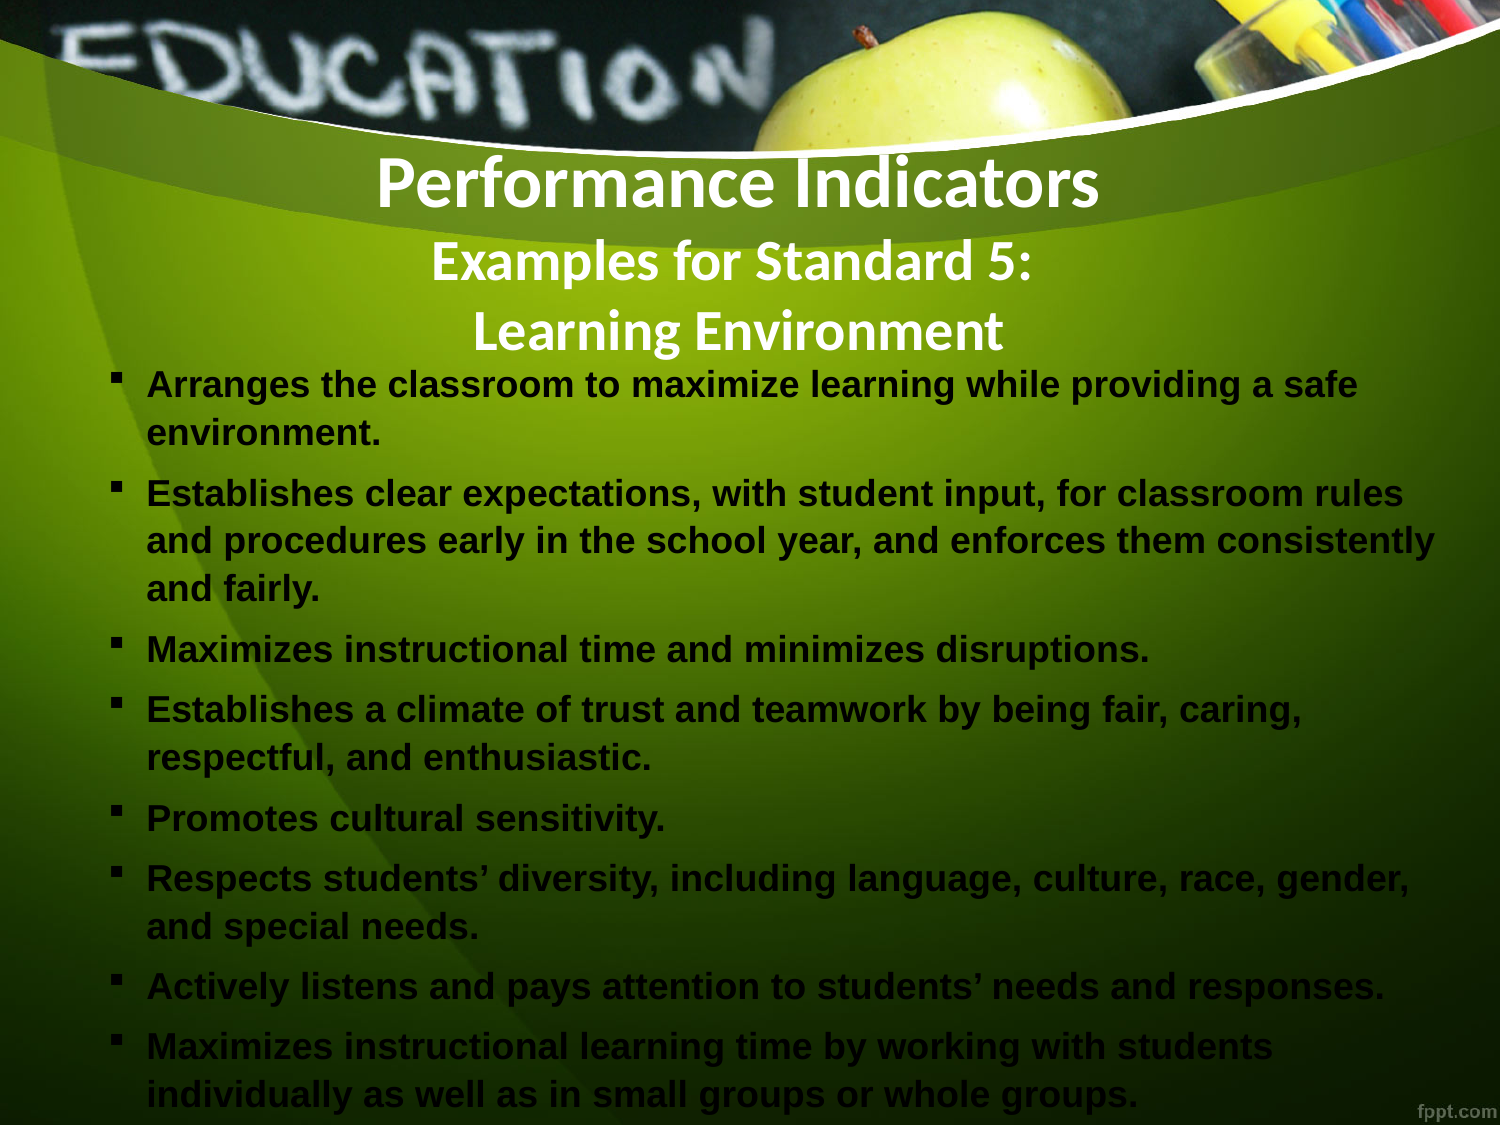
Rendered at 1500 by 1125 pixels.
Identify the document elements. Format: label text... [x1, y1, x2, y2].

picture [0, 0, 1500, 1125]
text_box Arranges the classroom to maximize learning while providing a safe environment. Establishes clear expectations, with student input, for classroom rules and procedures early in the school year, and enforces them consistently and fairly. Maximizes instructional time and minimizes disruptions. Establishes a climate of trust and teamwork by being fair, caring, respectful, and enthusiastic. Promotes cultural sensitivity. Respects students’ diversity, including language, culture, race, gender, and special needs. Actively listens and pays attention to students’ needs and responses. Maximizes instructional learning time by working with students individually as well as in small groups or whole groups. [37, 349, 1464, 1038]
text_box Performance Indicators Examples for Standard 5: Learning Environment [14, 124, 1464, 279]
